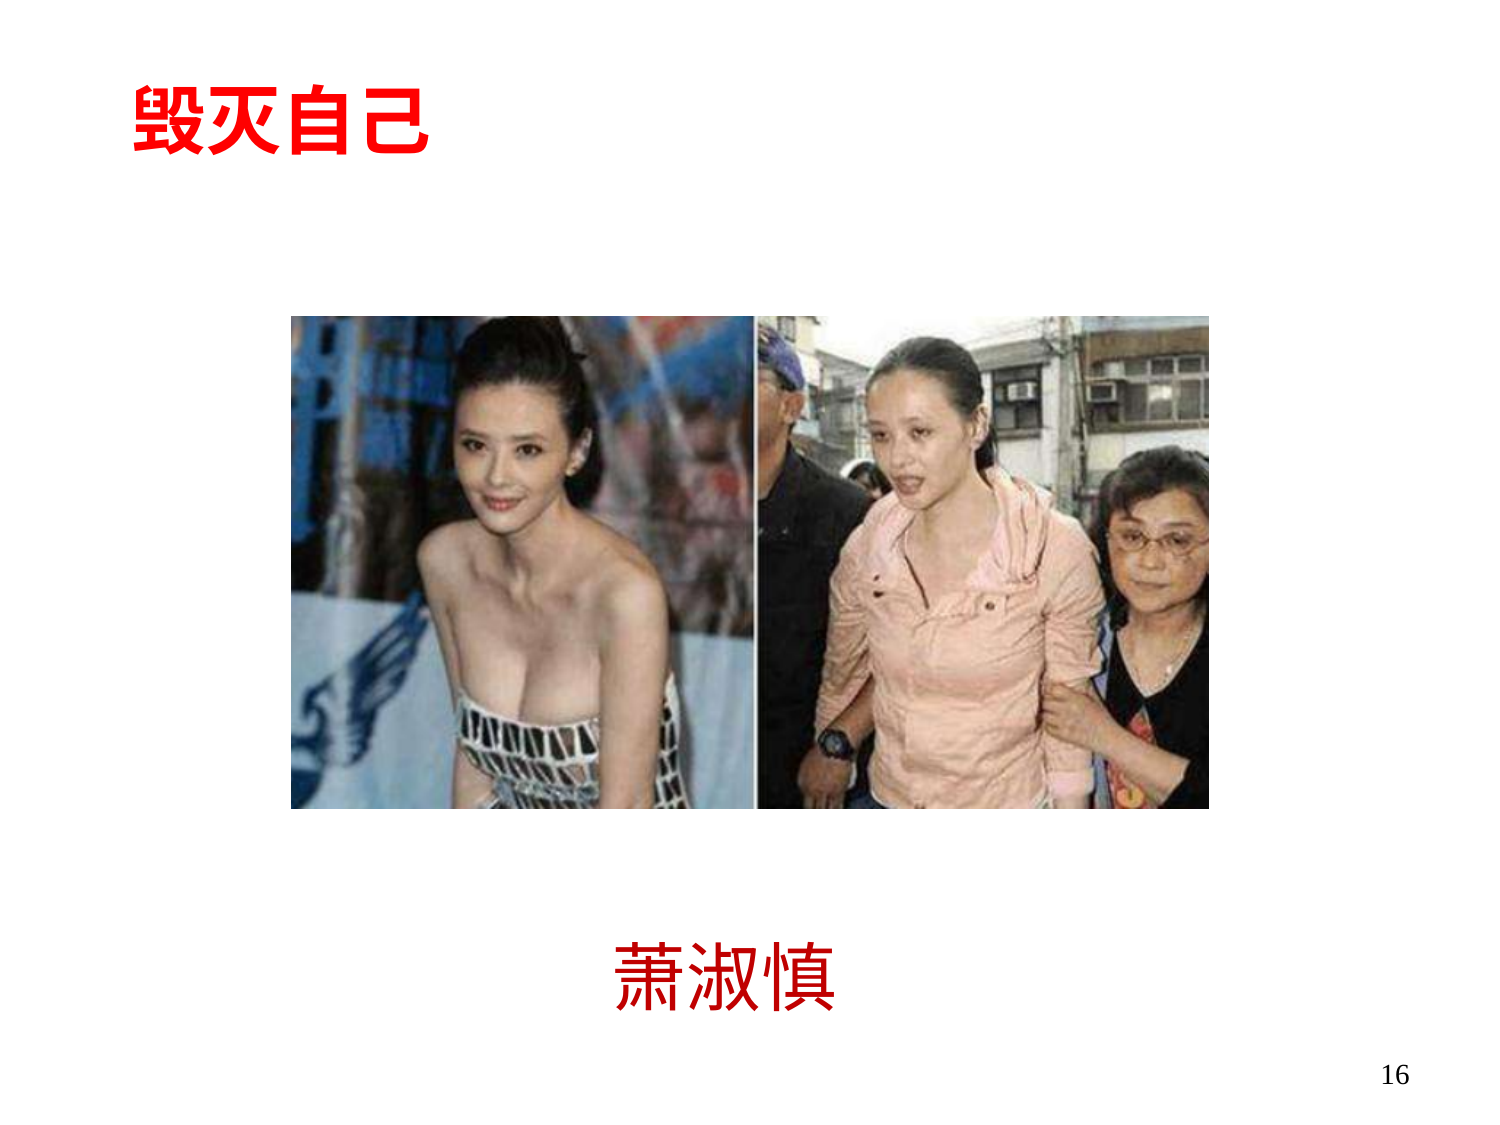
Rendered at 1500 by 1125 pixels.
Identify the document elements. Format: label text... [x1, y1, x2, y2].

text_box 毁灭自己 [116, 66, 447, 172]
picture [291, 315, 1209, 810]
text_box 萧淑慎 [596, 923, 951, 1028]
slide_number 16 [1074, 1042, 1425, 1103]
